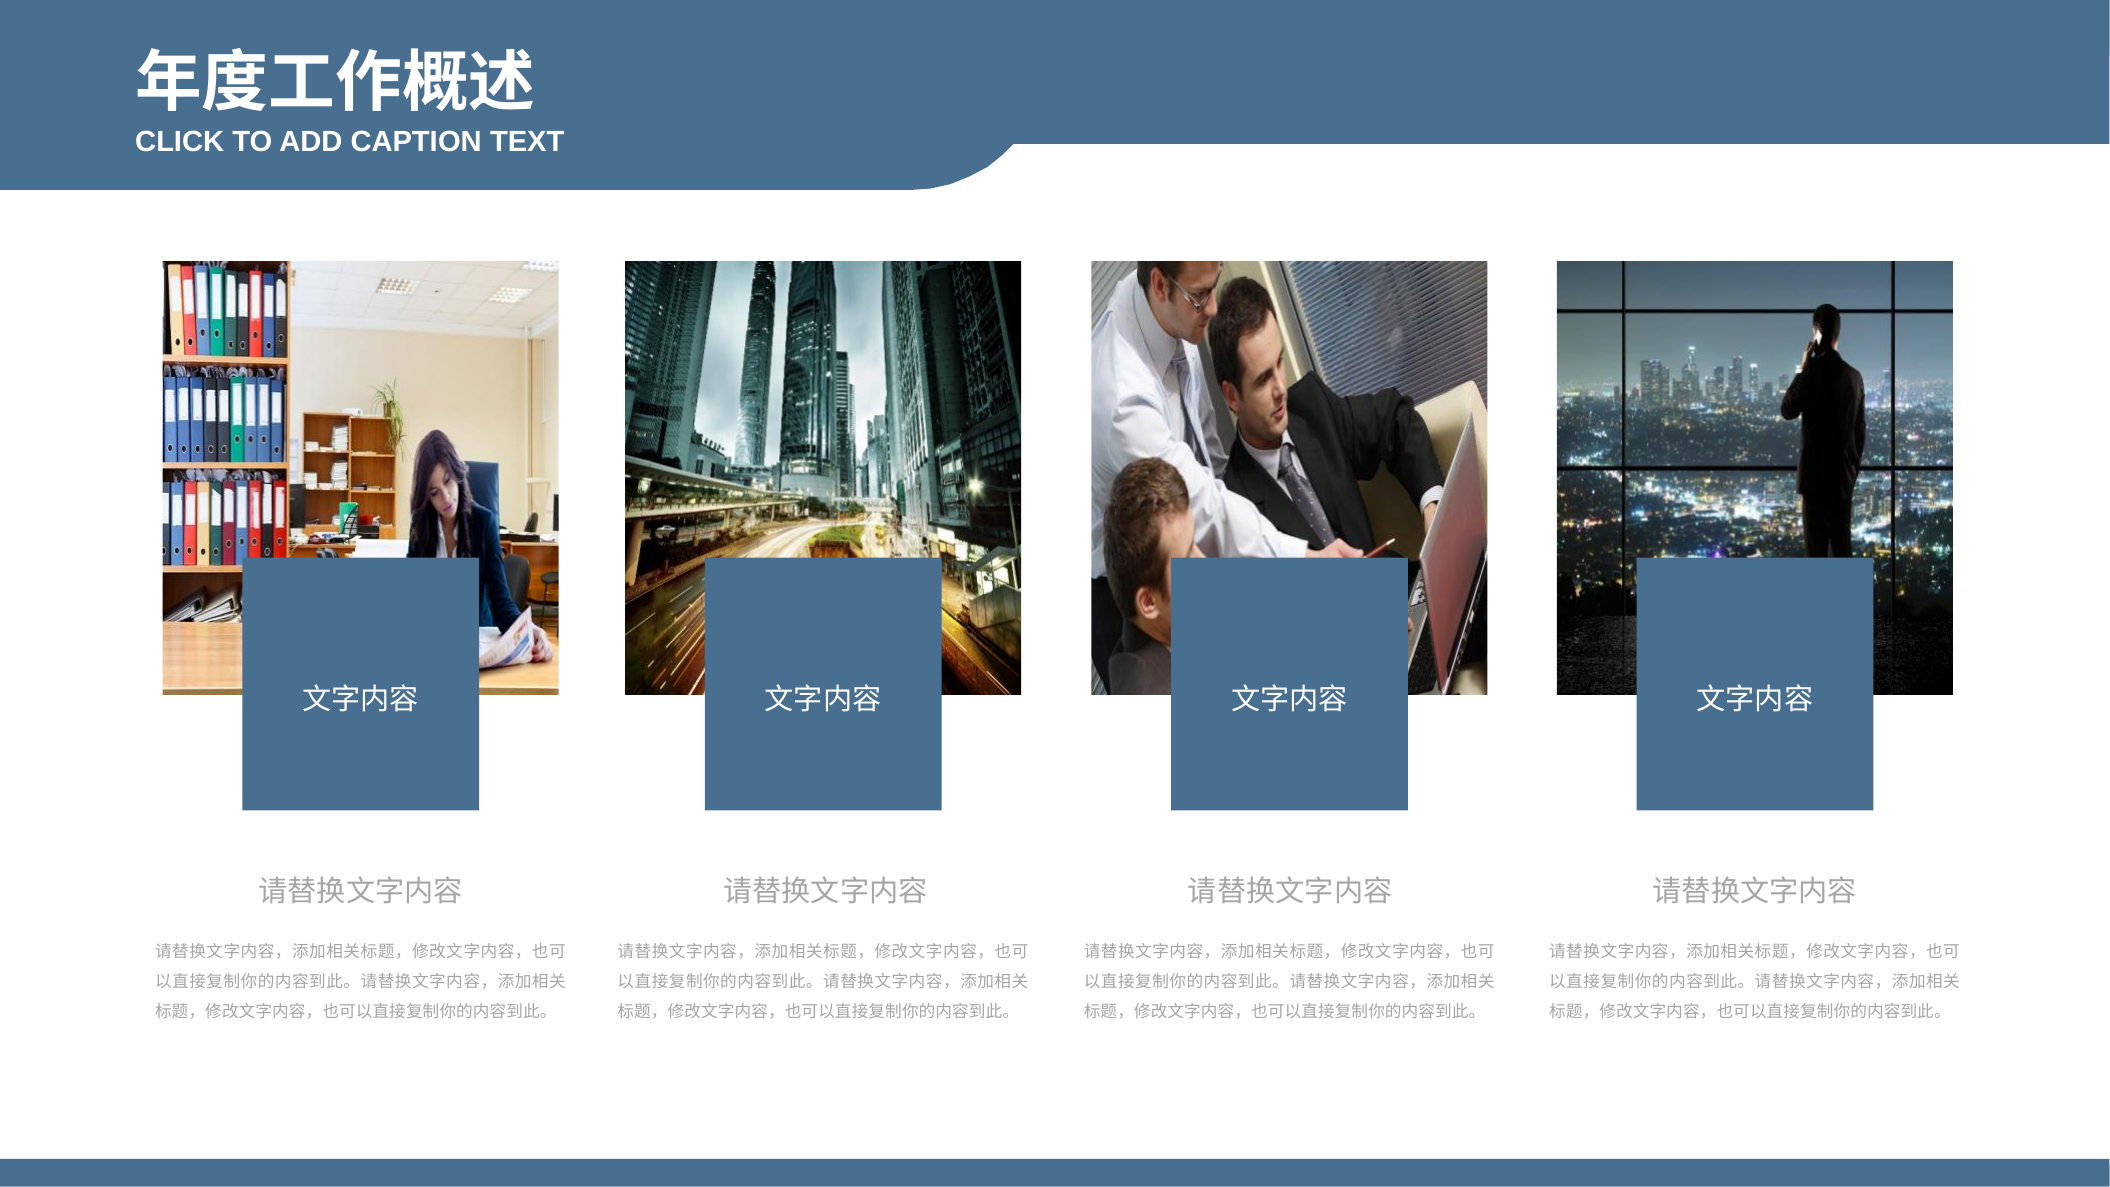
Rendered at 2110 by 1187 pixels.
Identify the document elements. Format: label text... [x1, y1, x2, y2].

text_box [624, 260, 1022, 695]
text_box [1090, 260, 1489, 695]
text_box [242, 557, 480, 811]
text_box 请替换文字内容，添加相关标题，修改文字内容，也可以直接复制你的内容到此。请替换文字内容，添加相关标题，修改文字内容，也可以直接复制你的内容到此。 [1549, 930, 1961, 1021]
text_box 请替换文字内容，添加相关标题，修改文字内容，也可以直接复制你的内容到此。请替换文字内容，添加相关标题，修改文字内容，也可以直接复制你的内容到此。 [1083, 930, 1496, 1021]
text_box [1171, 557, 1408, 811]
text_box [1556, 260, 1954, 695]
text_box 请替换文字内容 [1111, 871, 1469, 907]
text_box 请替换文字内容 [1576, 871, 1934, 907]
text_box 请替换文字内容 [646, 871, 1005, 907]
text_box 请替换文字内容 [181, 871, 540, 907]
text_box 请替换文字内容，添加相关标题，修改文字内容，也可以直接复制你的内容到此。请替换文字内容，添加相关标题，修改文字内容，也可以直接复制你的内容到此。 [155, 930, 567, 1021]
text_box 请替换文字内容，添加相关标题，修改文字内容，也可以直接复制你的内容到此。请替换文字内容，添加相关标题，修改文字内容，也可以直接复制你的内容到此。 [617, 930, 1029, 1021]
text_box 文字内容 [764, 662, 882, 716]
text_box 文字内容 [302, 662, 420, 716]
text_box 年度工作概述 [135, 38, 596, 119]
text_box [162, 260, 560, 695]
text_box [1636, 557, 1874, 811]
text_box [704, 557, 942, 811]
text_box 文字内容 [1230, 662, 1349, 716]
text_box CLICK TO ADD CAPTION TEXT [135, 122, 596, 158]
text_box 文字内容 [1696, 662, 1814, 716]
